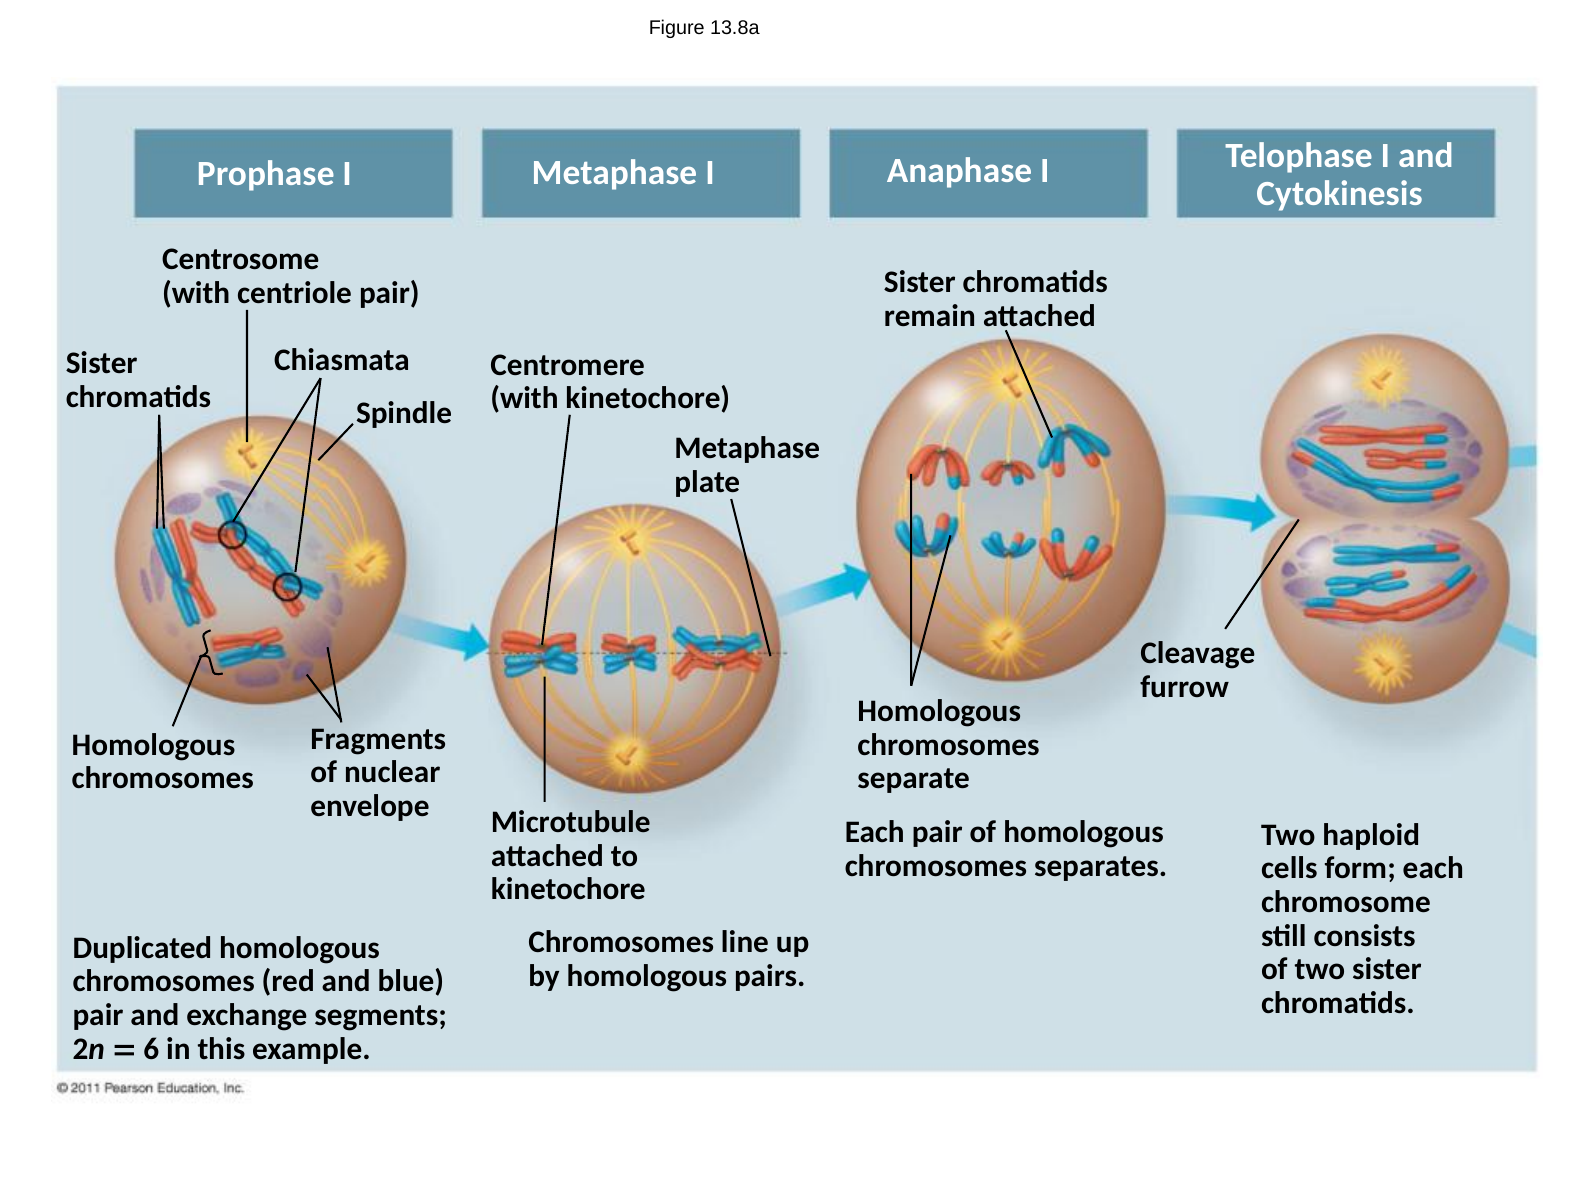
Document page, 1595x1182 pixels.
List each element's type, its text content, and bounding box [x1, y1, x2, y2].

title Figure 13.8a [26, 6, 1383, 46]
picture [51, 76, 1543, 1105]
